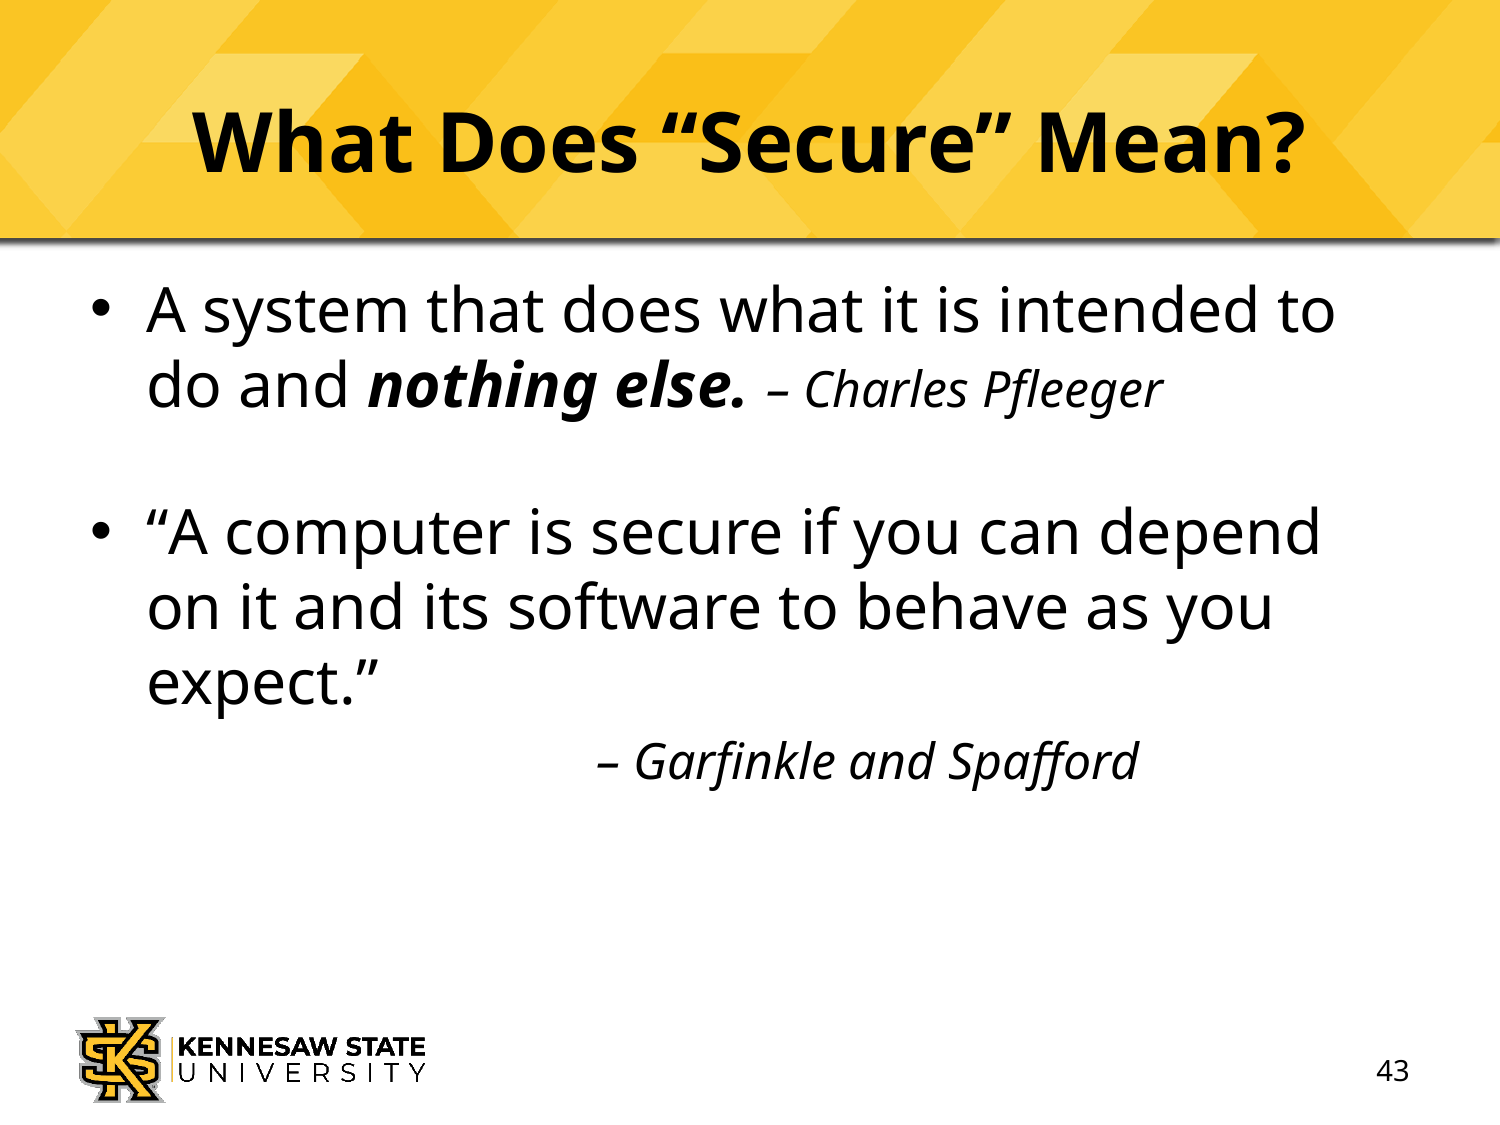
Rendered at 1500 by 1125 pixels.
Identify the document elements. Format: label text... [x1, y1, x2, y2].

picture [75, 1017, 425, 1103]
title What Does “Secure” Mean? [75, 45, 1425, 233]
list A system that does what it is intended to do and nothing else. – Charles Pfleeger “A computer is secure if you can depend on it and its software to behave as you expect.” – Garfinkle and Spafford [75, 262, 1425, 1005]
slide_number 43 [1074, 1042, 1425, 1103]
picture [0, 0, 1500, 251]
